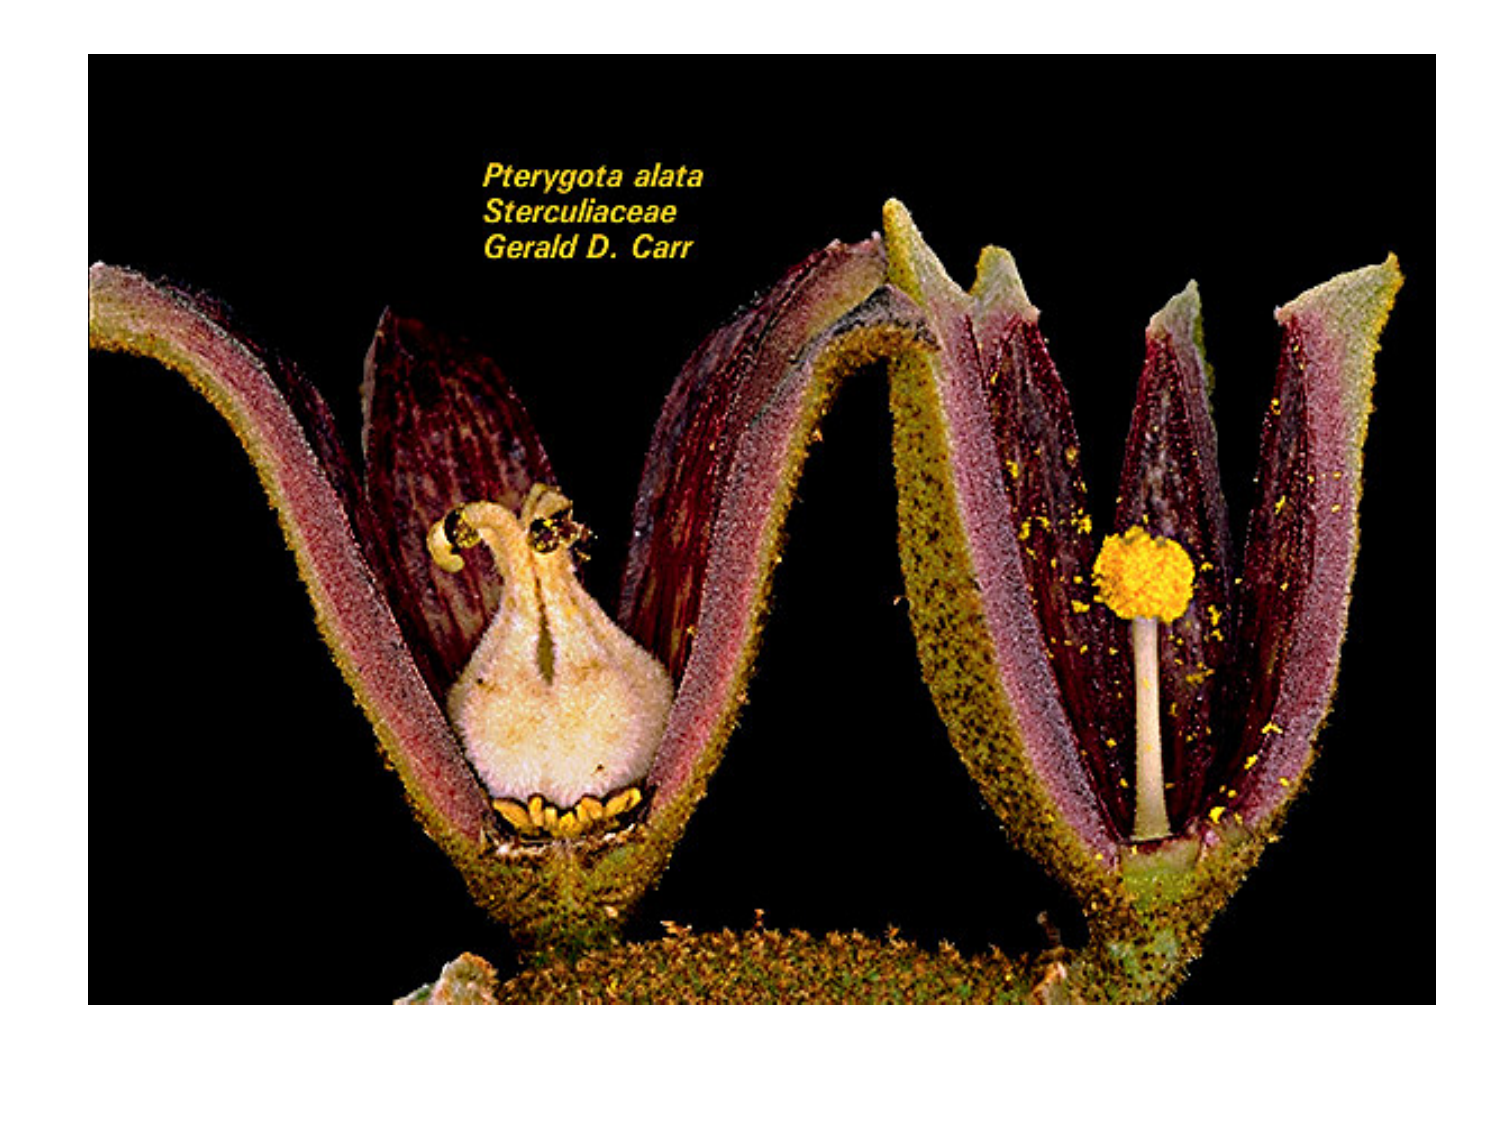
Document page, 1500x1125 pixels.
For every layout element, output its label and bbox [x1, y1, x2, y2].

list [88, 54, 1436, 1006]
